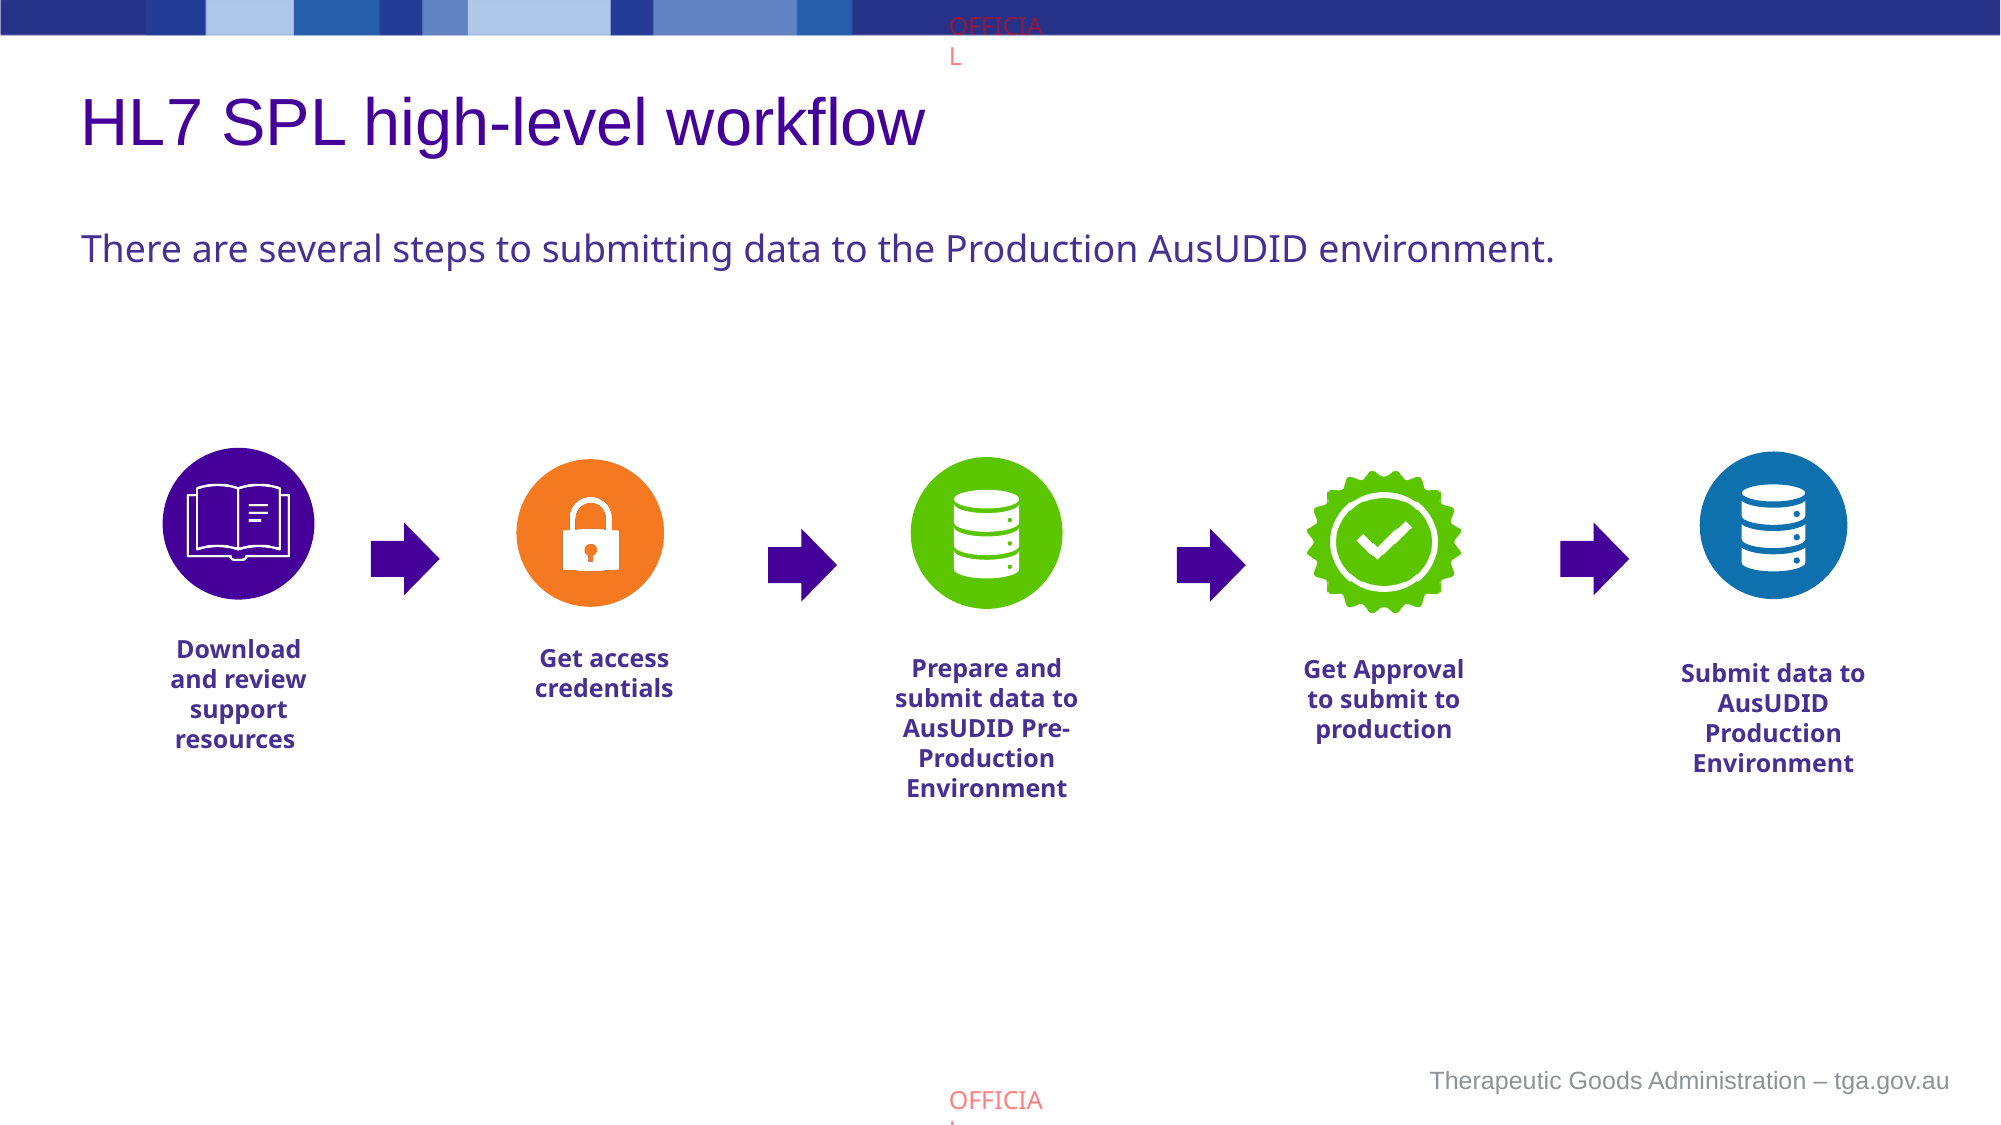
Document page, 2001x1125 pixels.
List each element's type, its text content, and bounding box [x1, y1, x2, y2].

text_box HL7 SPL high-level workflow [65, 70, 1771, 168]
picture [0, 0, 2001, 1125]
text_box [1284, 449, 1485, 849]
text_box [768, 528, 838, 602]
text_box There are several steps to submitting data to the Production AusUDID environment. [66, 217, 1882, 301]
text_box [873, 459, 1101, 834]
text_box [1176, 528, 1246, 602]
text_box [1560, 522, 1630, 596]
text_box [142, 449, 335, 815]
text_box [1665, 451, 1882, 840]
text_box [516, 459, 692, 824]
text_box [370, 522, 440, 596]
footer Therapeutic Goods Administration – tga.gov.au [1291, 1049, 1967, 1110]
